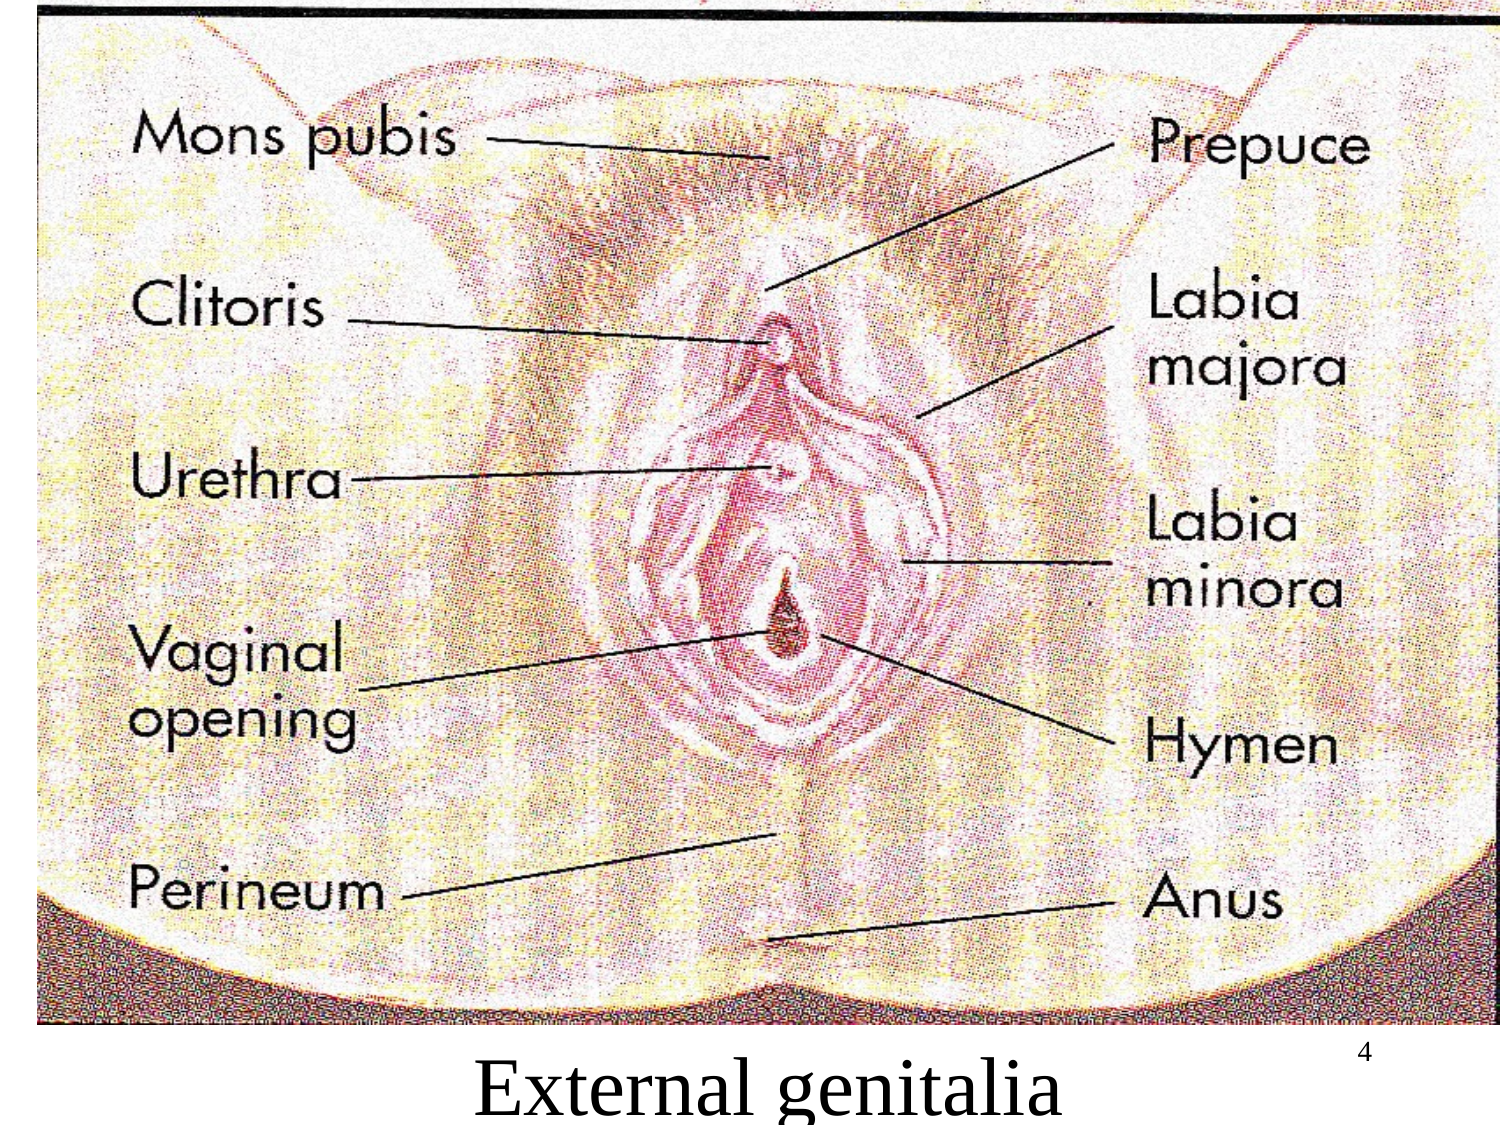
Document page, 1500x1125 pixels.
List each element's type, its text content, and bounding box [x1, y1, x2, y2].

picture [37, 0, 1500, 1026]
footer External genitalia [174, 1034, 1363, 1125]
slide_number 4 [1074, 1034, 1388, 1101]
